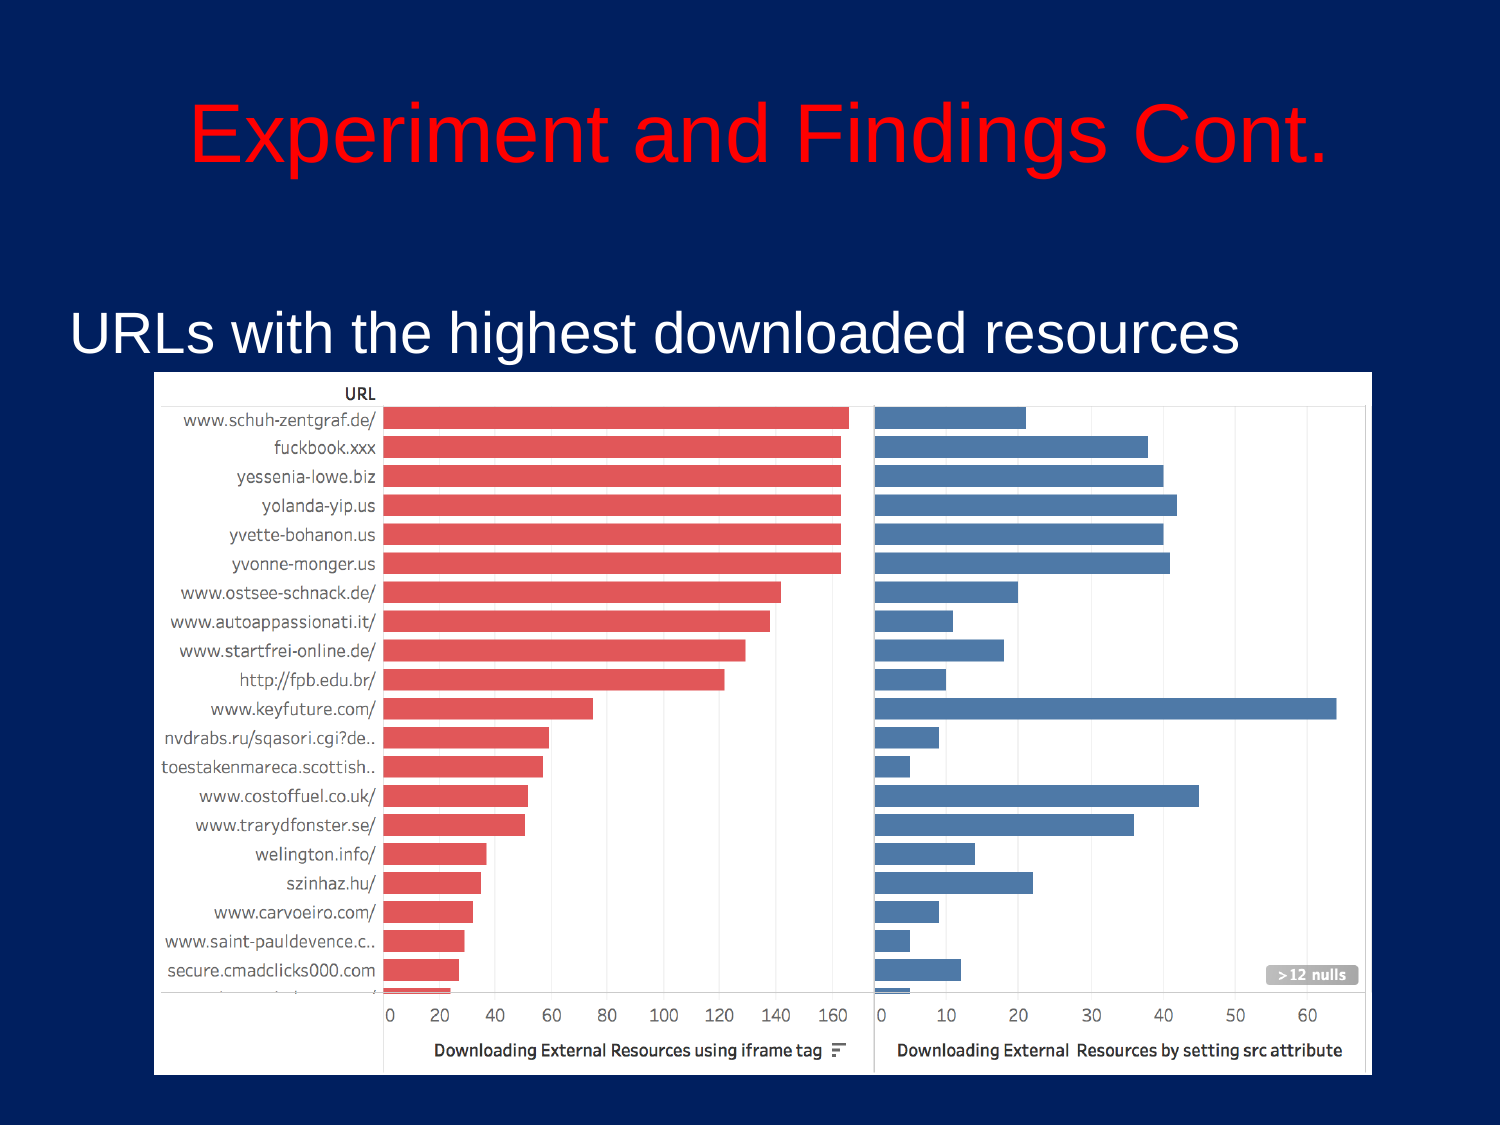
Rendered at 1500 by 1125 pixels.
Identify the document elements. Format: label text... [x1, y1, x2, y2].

picture [153, 372, 1372, 1076]
text_box Experiment and Findings Cont. [44, 53, 1456, 179]
text_box URLs with the highest downloaded resources [55, 287, 1258, 513]
